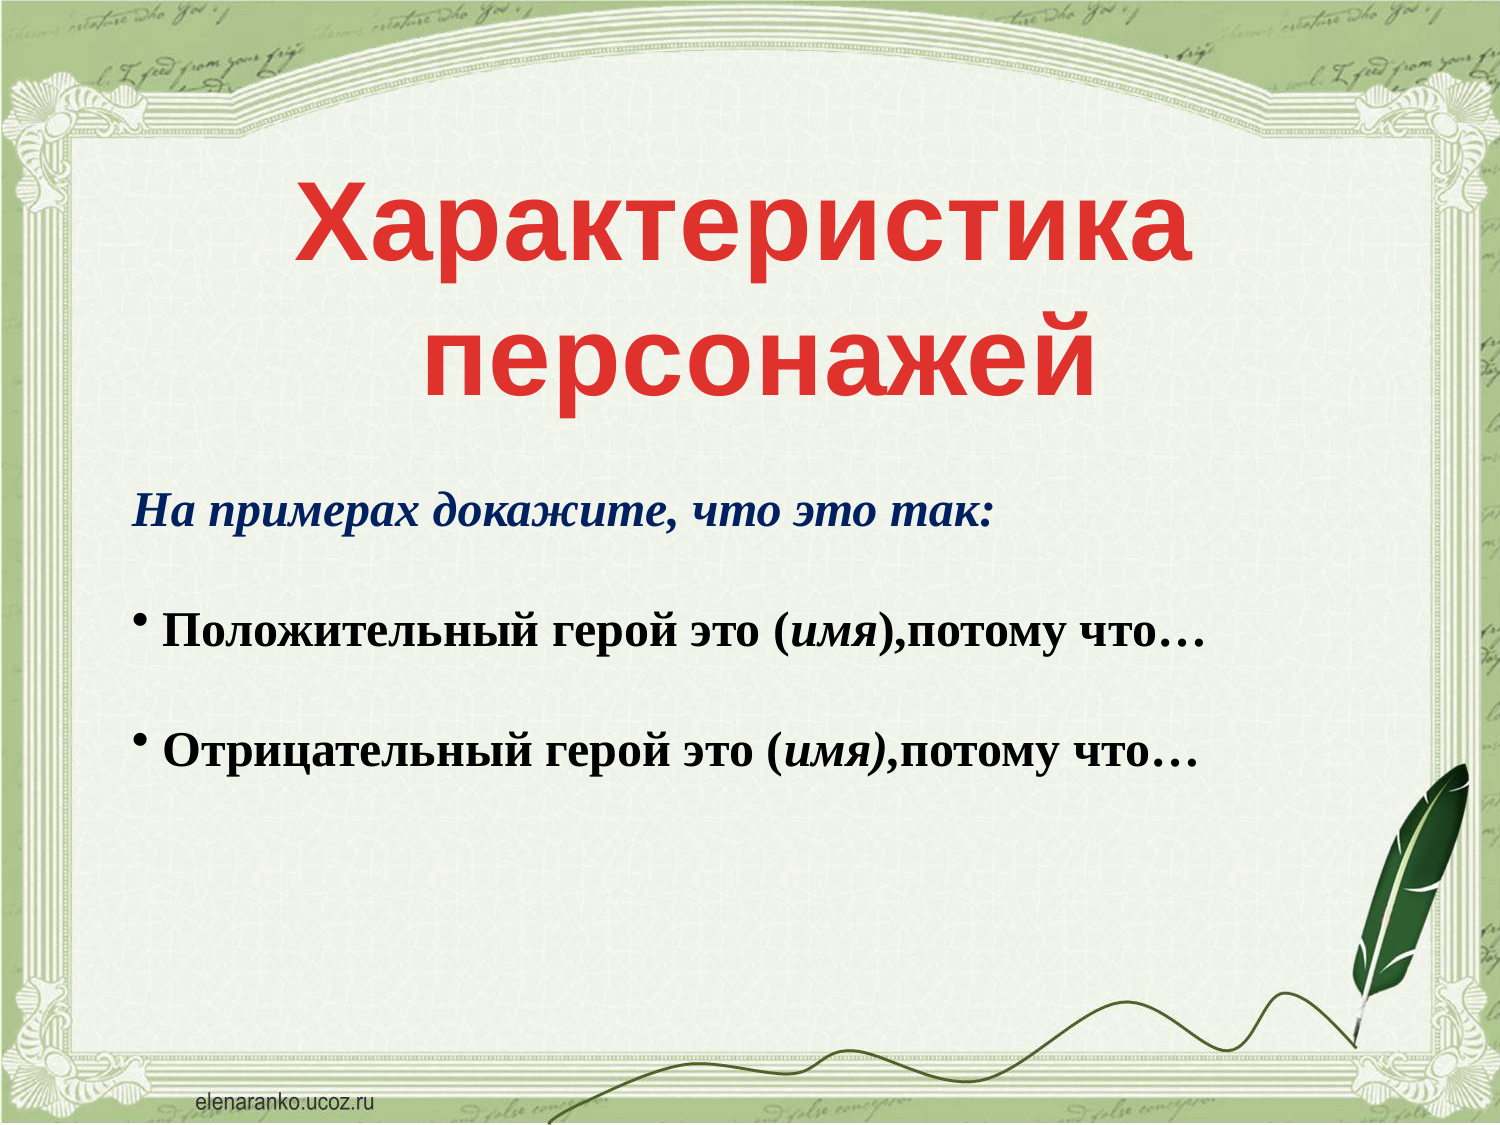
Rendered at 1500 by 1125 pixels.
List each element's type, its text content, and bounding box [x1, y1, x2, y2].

picture [0, 0, 1500, 1125]
text_box На примерах докажите, что это так: Положительный герой это (имя),потому что… Отрицательный герой это (имя),потому что… [117, 468, 1383, 784]
text_box Характеристика персонажей [210, 140, 1278, 426]
